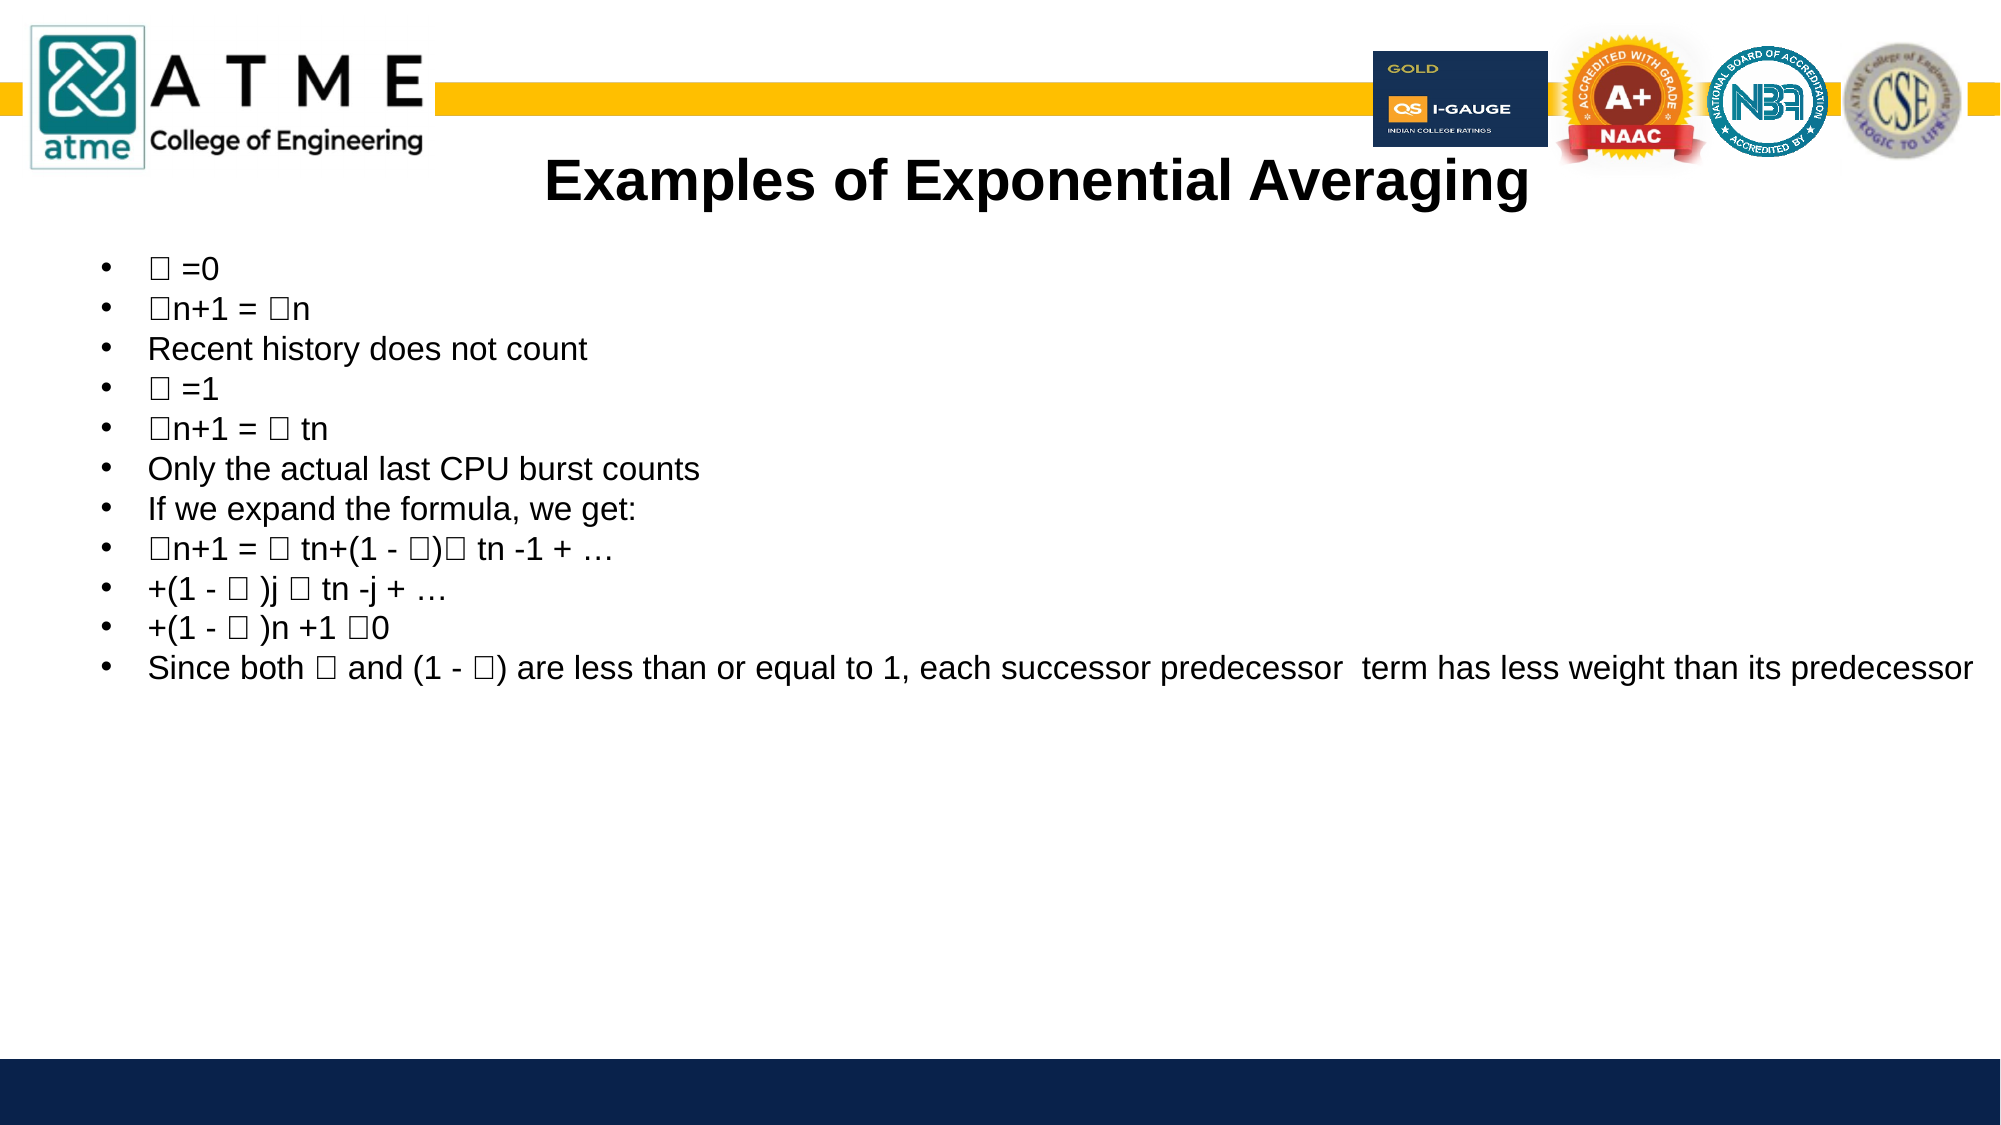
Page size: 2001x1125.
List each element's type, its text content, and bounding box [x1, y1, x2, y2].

text_box  =0 n+1 = n Recent history does not count  =1 n+1 =  tn Only the actual last CPU burst counts If we expand the formula, we get: n+1 =  tn+(1 - ) tn -1 + … +(1 -  )j  tn -j + … +(1 -  )n +1 0 Since both  and (1 - ) are less than or equal to 1, each successor predecessor term has less weight than its predecessor [85, 239, 1992, 694]
picture [1840, 26, 1968, 176]
picture [22, 15, 435, 178]
picture [0, 1059, 2001, 1125]
text_box Examples of Exponential Averaging [530, 135, 1547, 220]
picture [1373, 20, 1828, 180]
